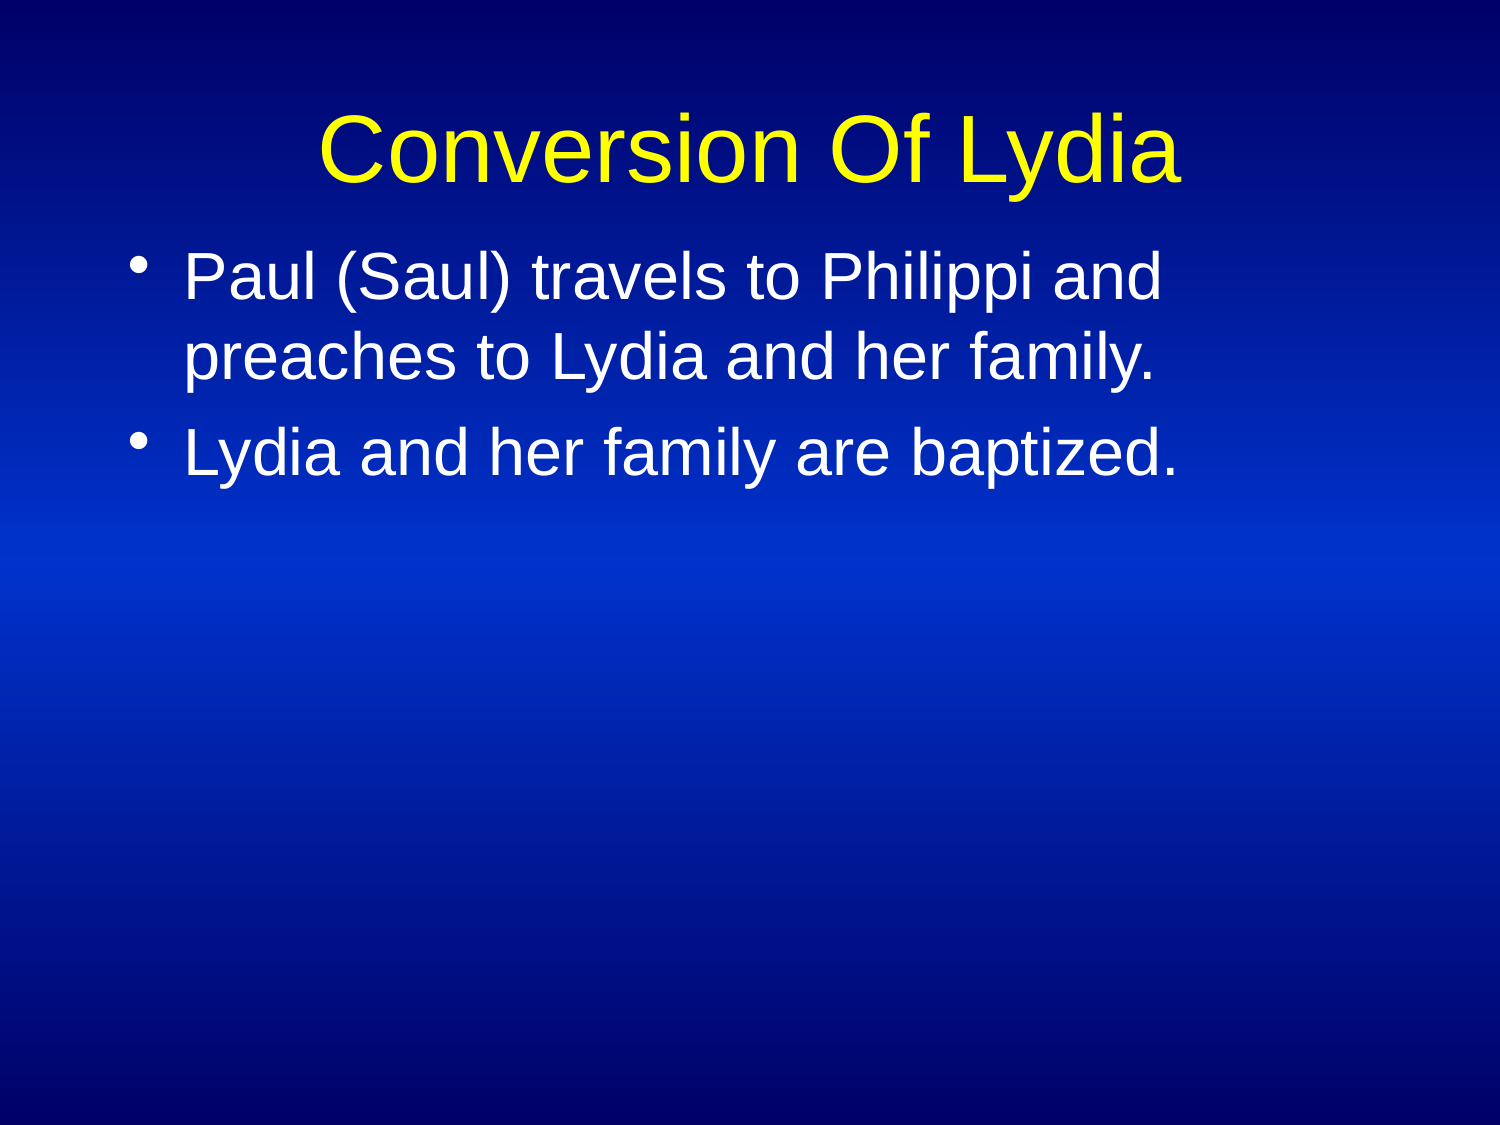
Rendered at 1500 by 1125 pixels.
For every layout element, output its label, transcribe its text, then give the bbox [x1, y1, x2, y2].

list Paul (Saul) travels to Philippi and preaches to Lydia and her family. Lydia and her family are baptized. [112, 224, 1463, 1013]
title Conversion Of Lydia [37, 50, 1463, 238]
